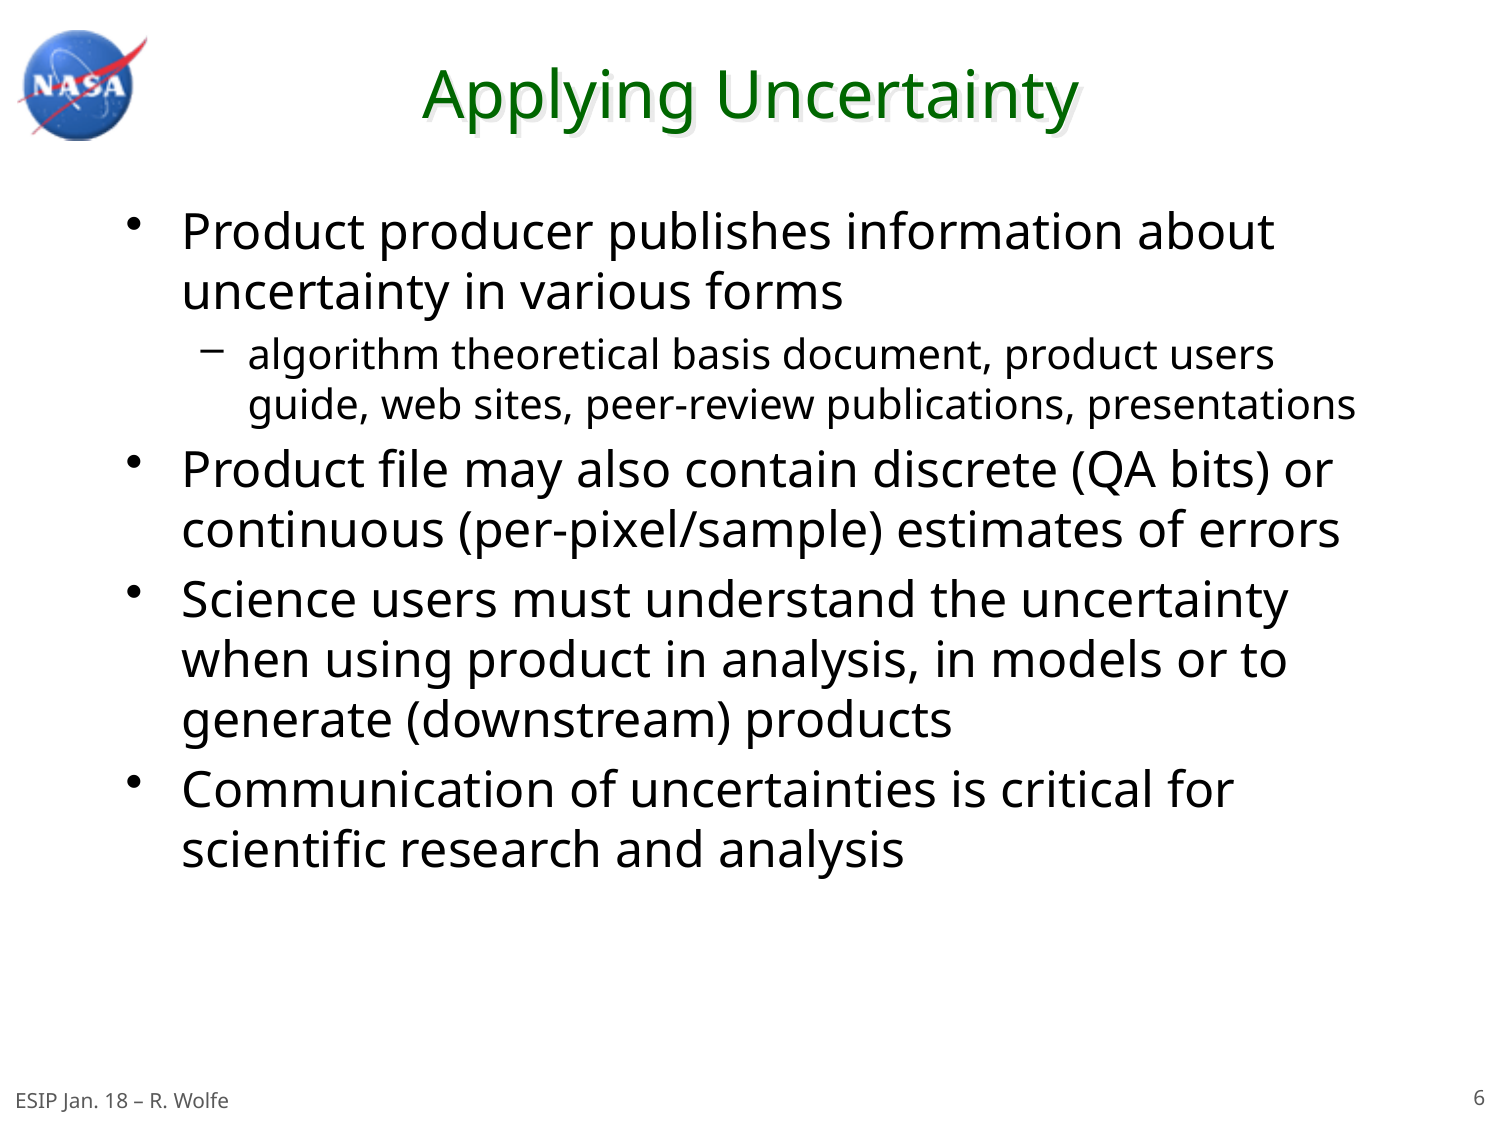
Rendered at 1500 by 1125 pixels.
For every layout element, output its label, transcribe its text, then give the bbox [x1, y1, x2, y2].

list Product producer publishes information about uncertainty in various forms algorithm theoretical basis document, product users guide, web sites, peer-review publications, presentations Product file may also contain discrete (QA bits) or continuous (per-pixel/sample) estimates of errors Science users must understand the uncertainty when using product in analysis, in models or to generate (downstream) products Communication of uncertainties is critical for scientific research and analysis [110, 191, 1392, 995]
slide_number 7 [1187, 1077, 1500, 1125]
picture [17, 30, 150, 141]
title Applying Uncertainty [171, 42, 1331, 141]
